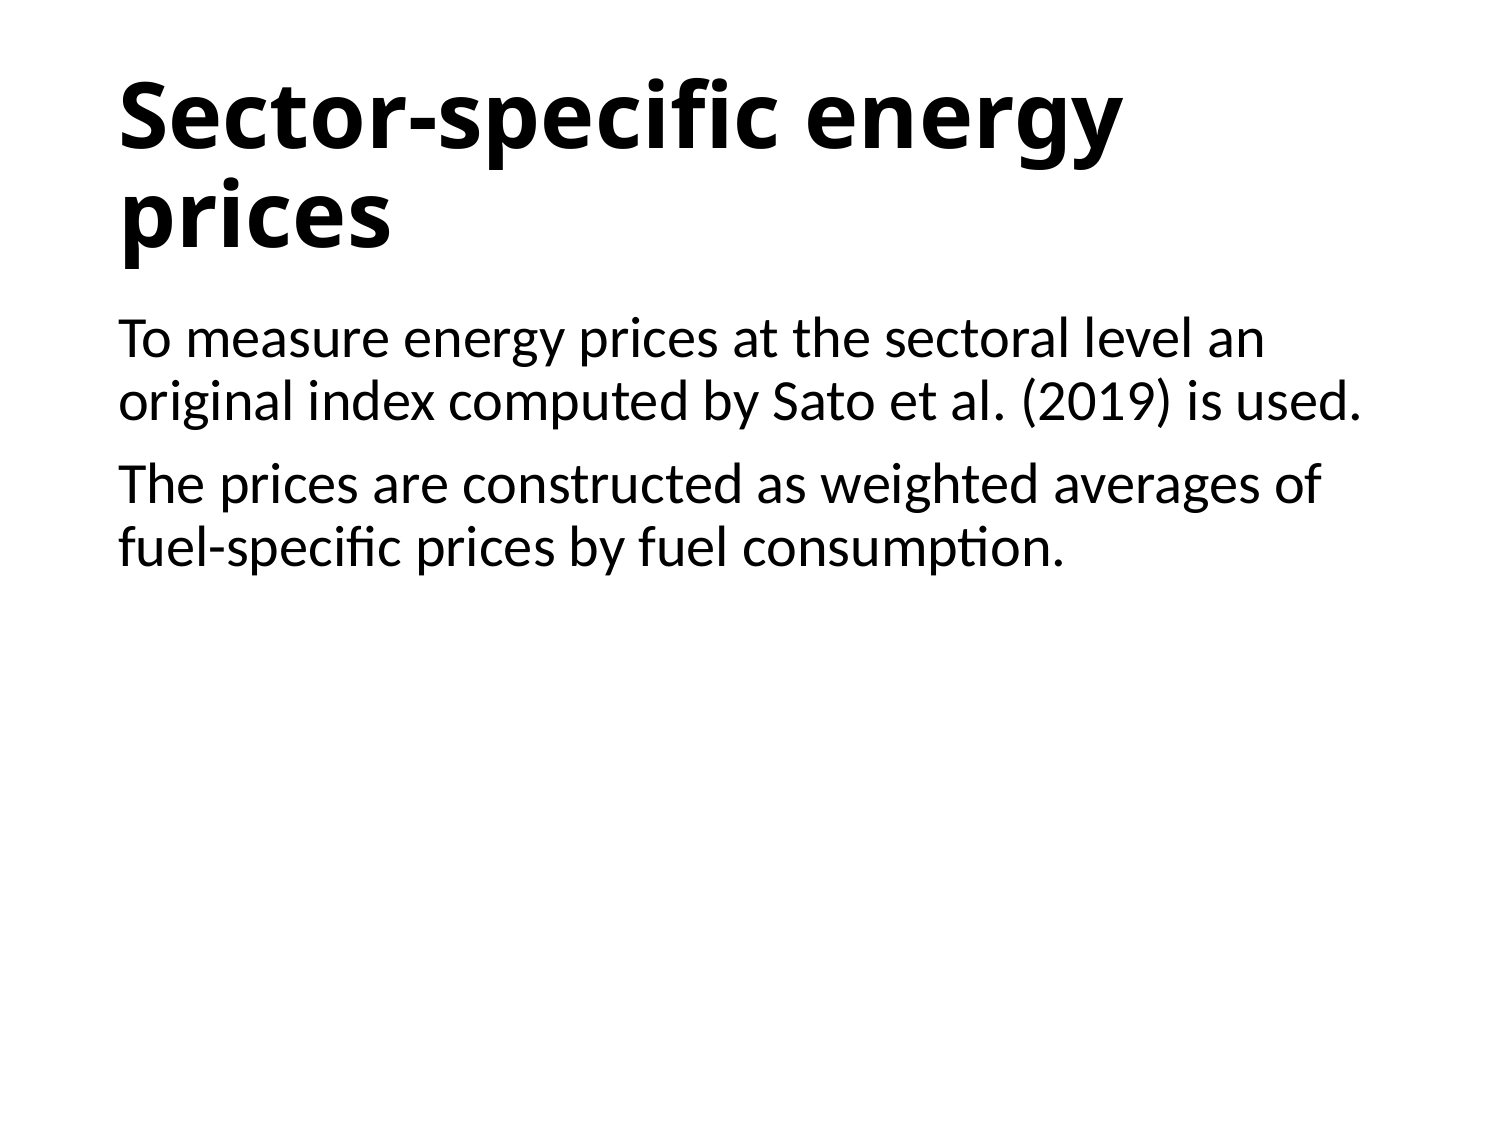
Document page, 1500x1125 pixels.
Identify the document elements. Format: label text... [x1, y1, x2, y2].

title Sector-specific energy prices [103, 59, 1397, 278]
list To measure energy prices at the sectoral level an original index computed by Sato et al. (2019) is used. The prices are constructed as weighted averages of fuel-specific prices by fuel consumption. [103, 299, 1397, 1014]
